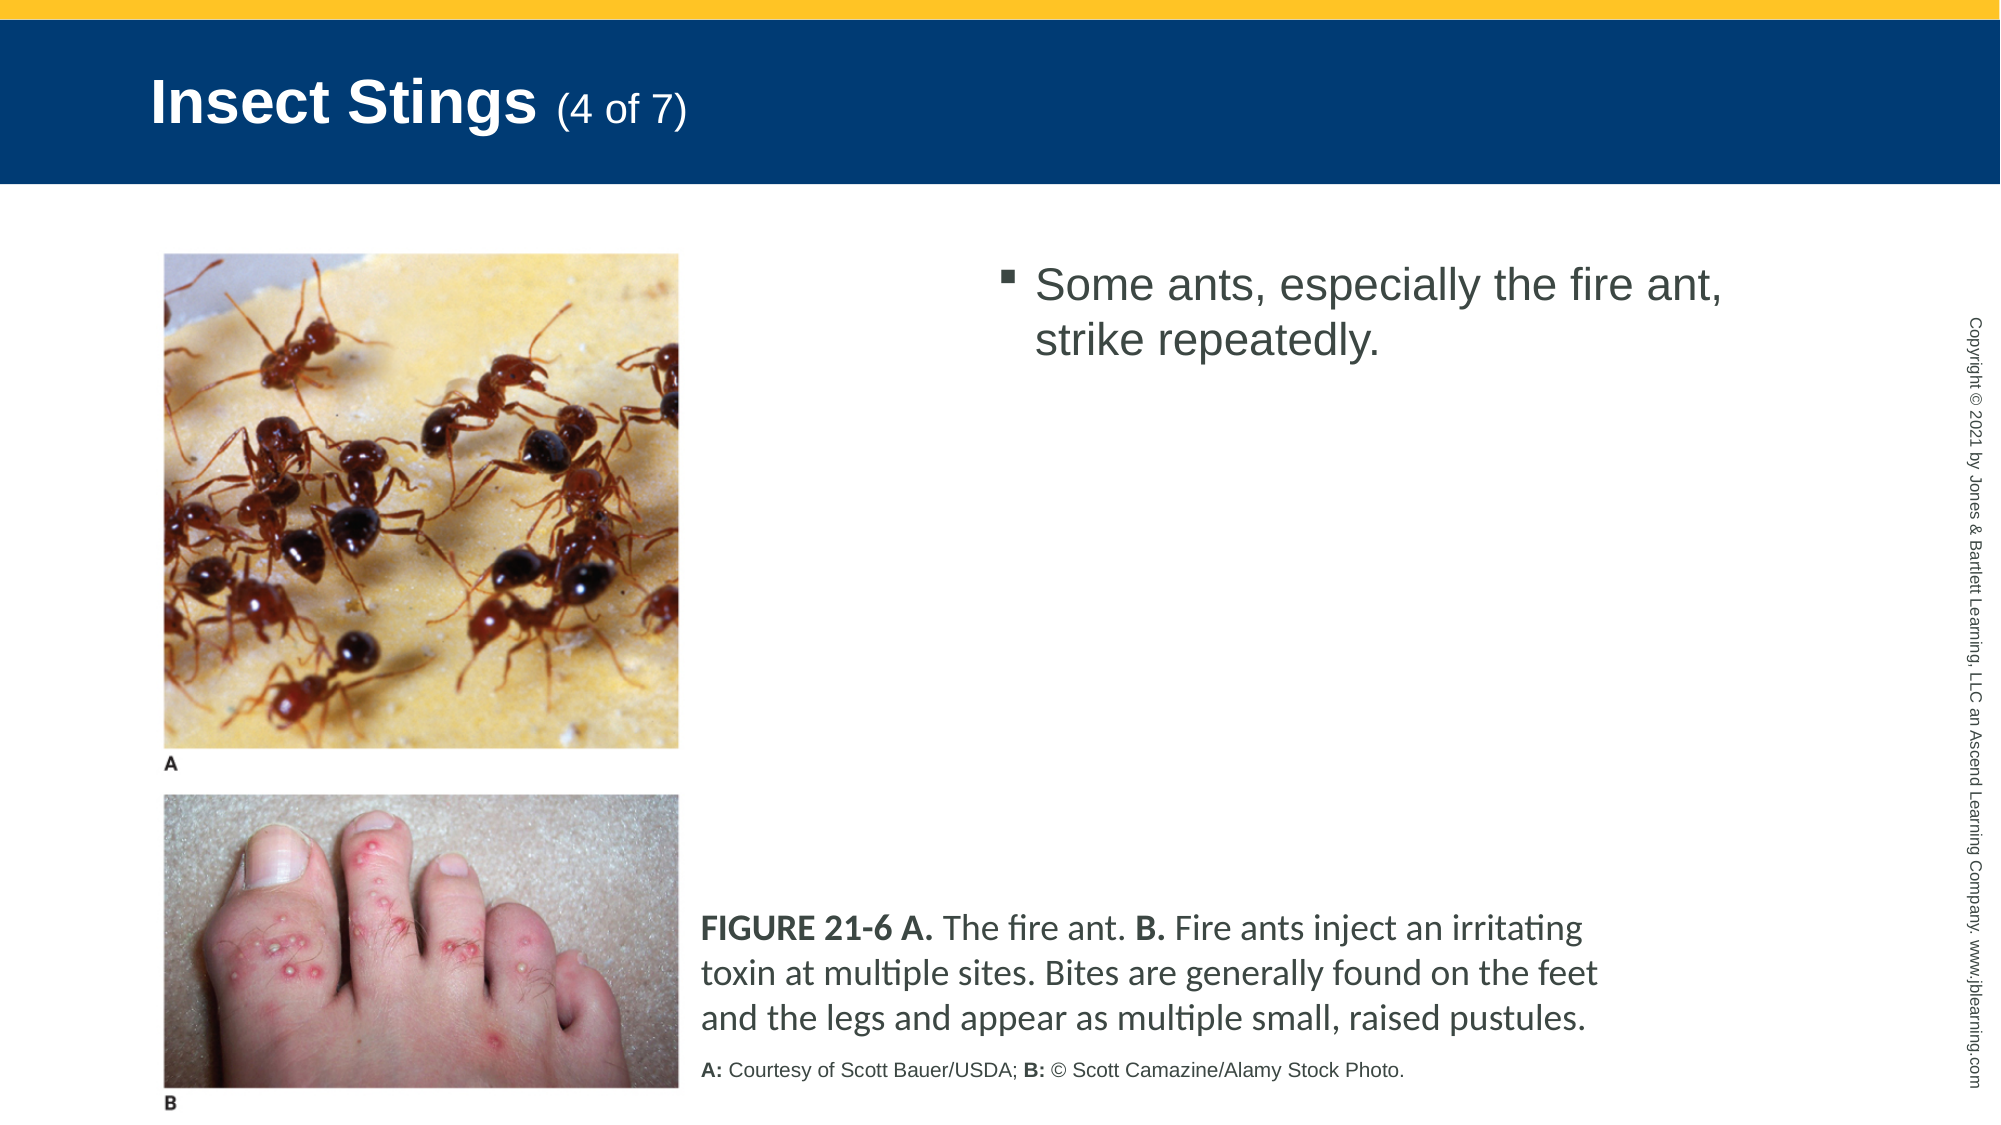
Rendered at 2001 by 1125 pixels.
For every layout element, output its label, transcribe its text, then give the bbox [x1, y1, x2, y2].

text_box A: Courtesy of Scott Bauer/USDA; B: © Scott Camazine/Alamy Stock Photo. [687, 1049, 1686, 1089]
picture [156, 247, 687, 1116]
text_box FIGURE 21-6 A. The fire ant. B. Fire ants inject an irritating toxin at multiple sites. Bites are generally found on the feet and the legs and appear as multiple small, raised pustules. [687, 895, 1686, 1046]
title Insect Stings (4 of 7) [0, 19, 2000, 185]
list Some ants, especially the fire ant, strike repeatedly. [982, 247, 1788, 510]
